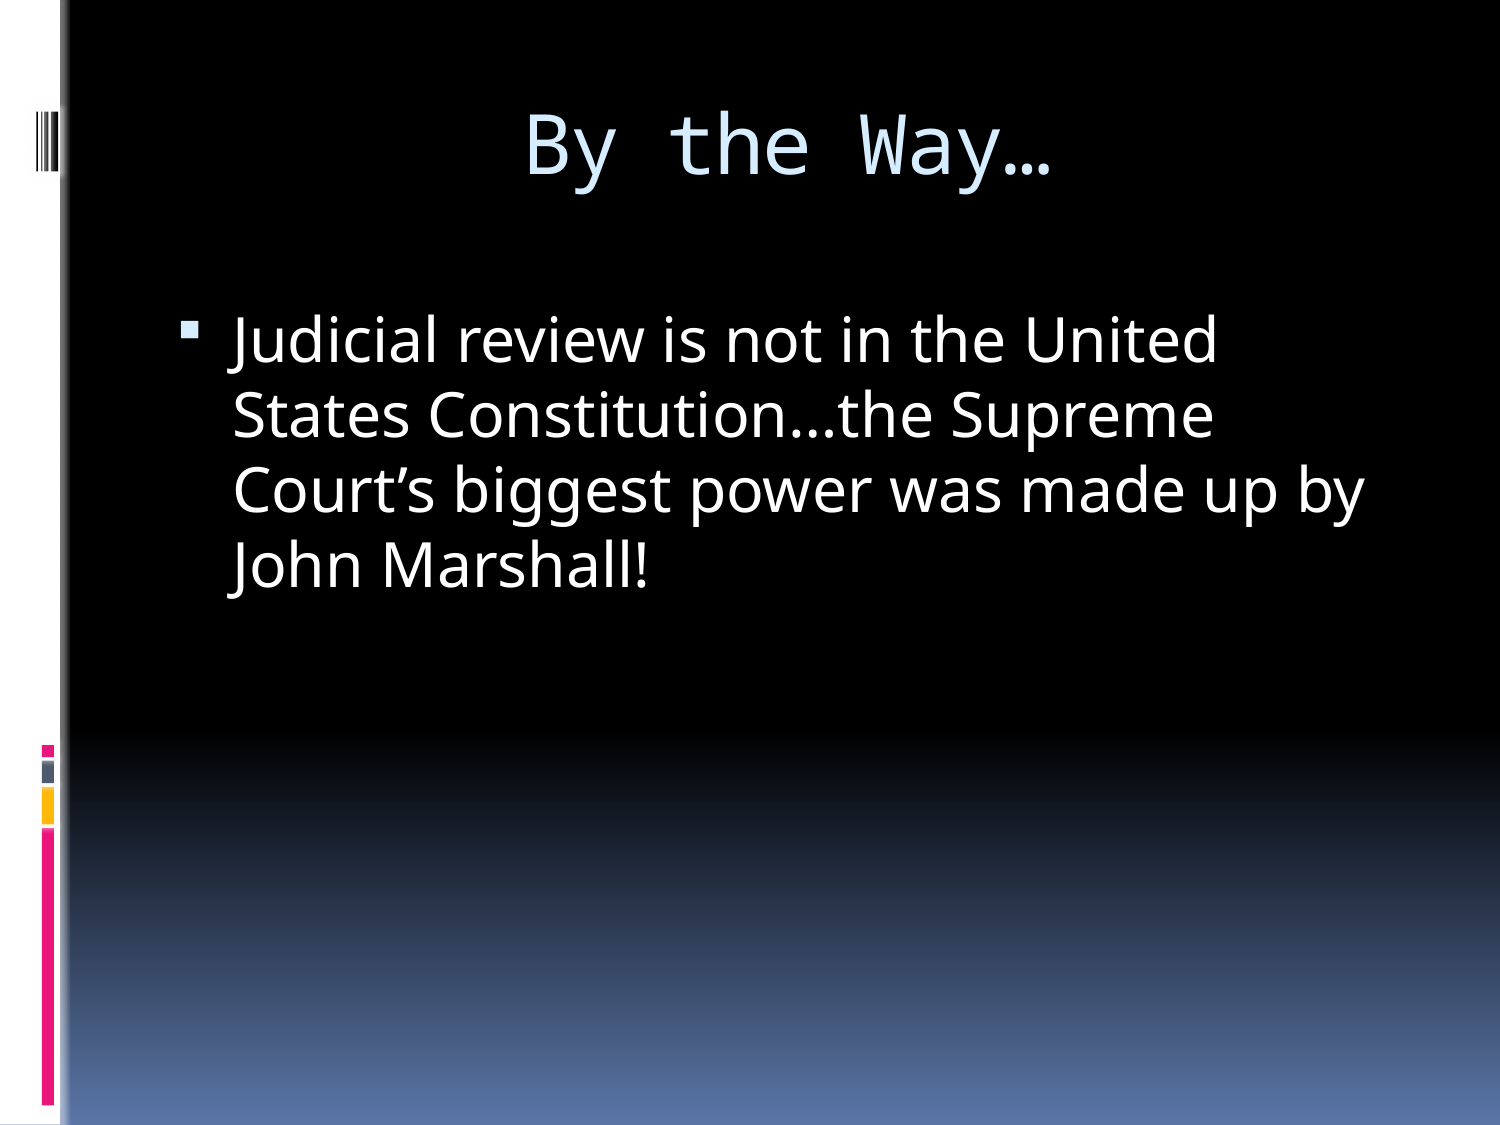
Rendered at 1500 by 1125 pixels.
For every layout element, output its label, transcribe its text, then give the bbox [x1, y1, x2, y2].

list Judicial review is not in the United States Constitution…the Supreme Court’s biggest power was made up by John Marshall! [150, 292, 1425, 1043]
title By the Way… [150, 83, 1425, 234]
